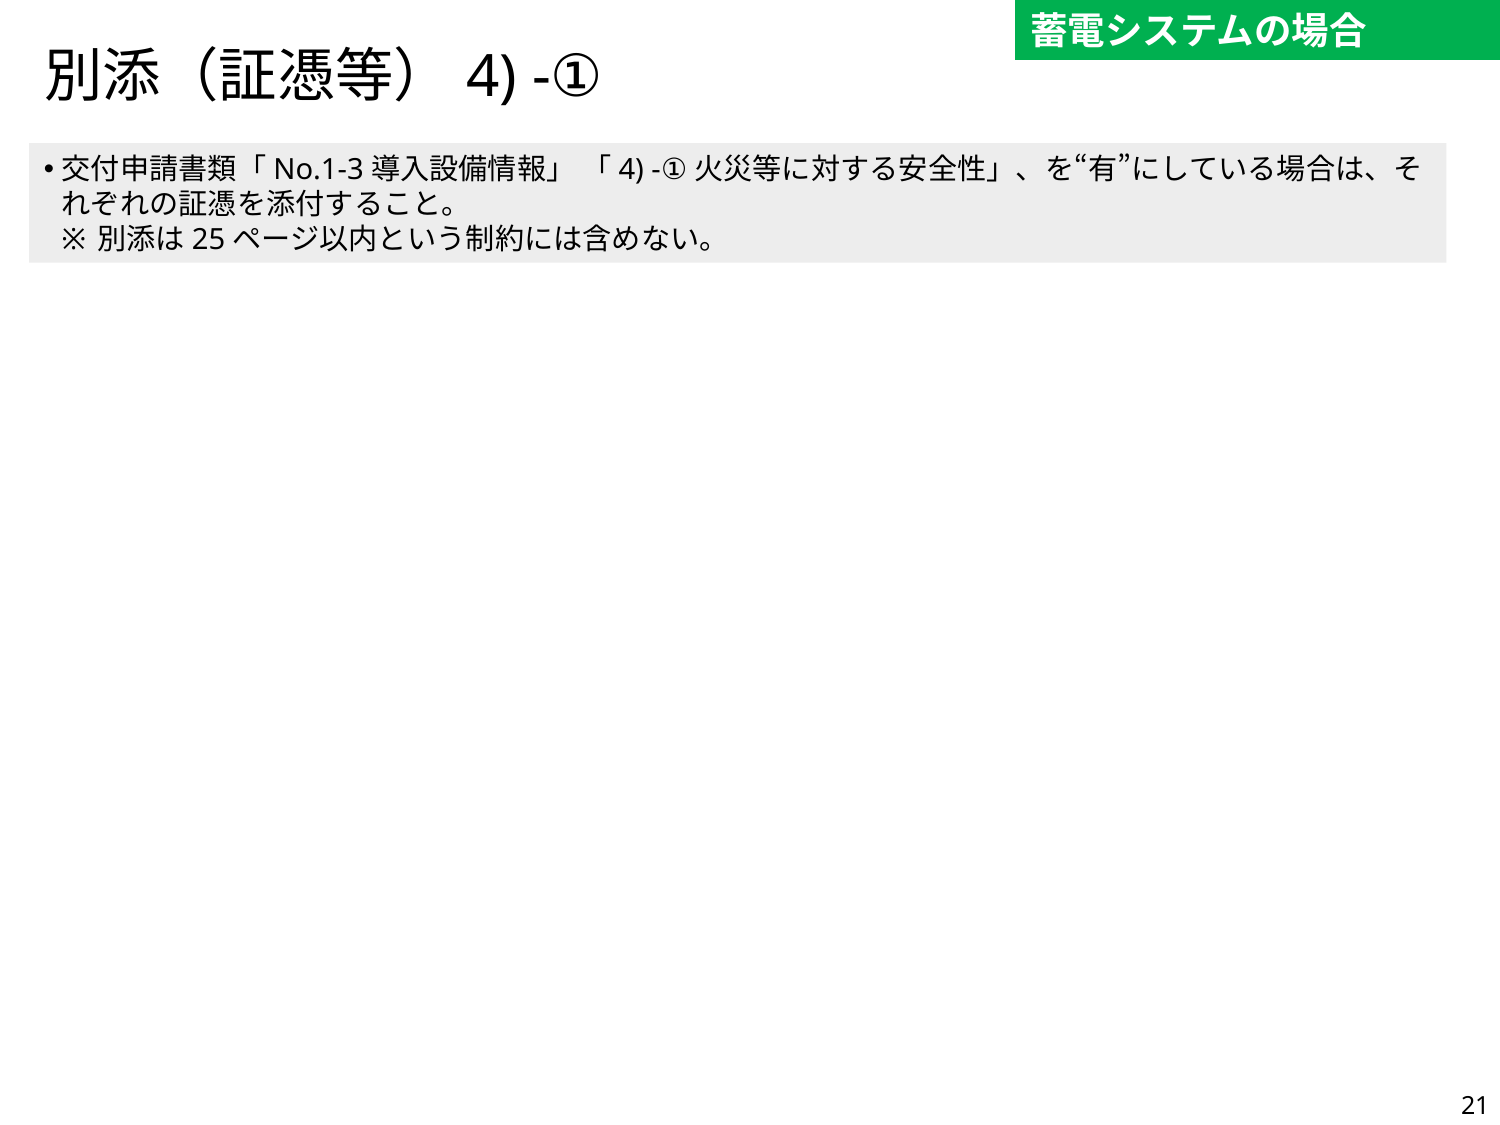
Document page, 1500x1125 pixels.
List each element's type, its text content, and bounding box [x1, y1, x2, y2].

text_box 蓄電システムの場合 [1015, 0, 1500, 60]
title 別添（証憑等）4) -① [29, 33, 1447, 122]
text_box 交付申請書類「No.1-3導入設備情報」 「4) -①火災等に対する安全性」、を“有”にしている場合は、それぞれの証憑を添付すること。 別添は25ページ以内という制約には含めない。 [29, 143, 1447, 263]
